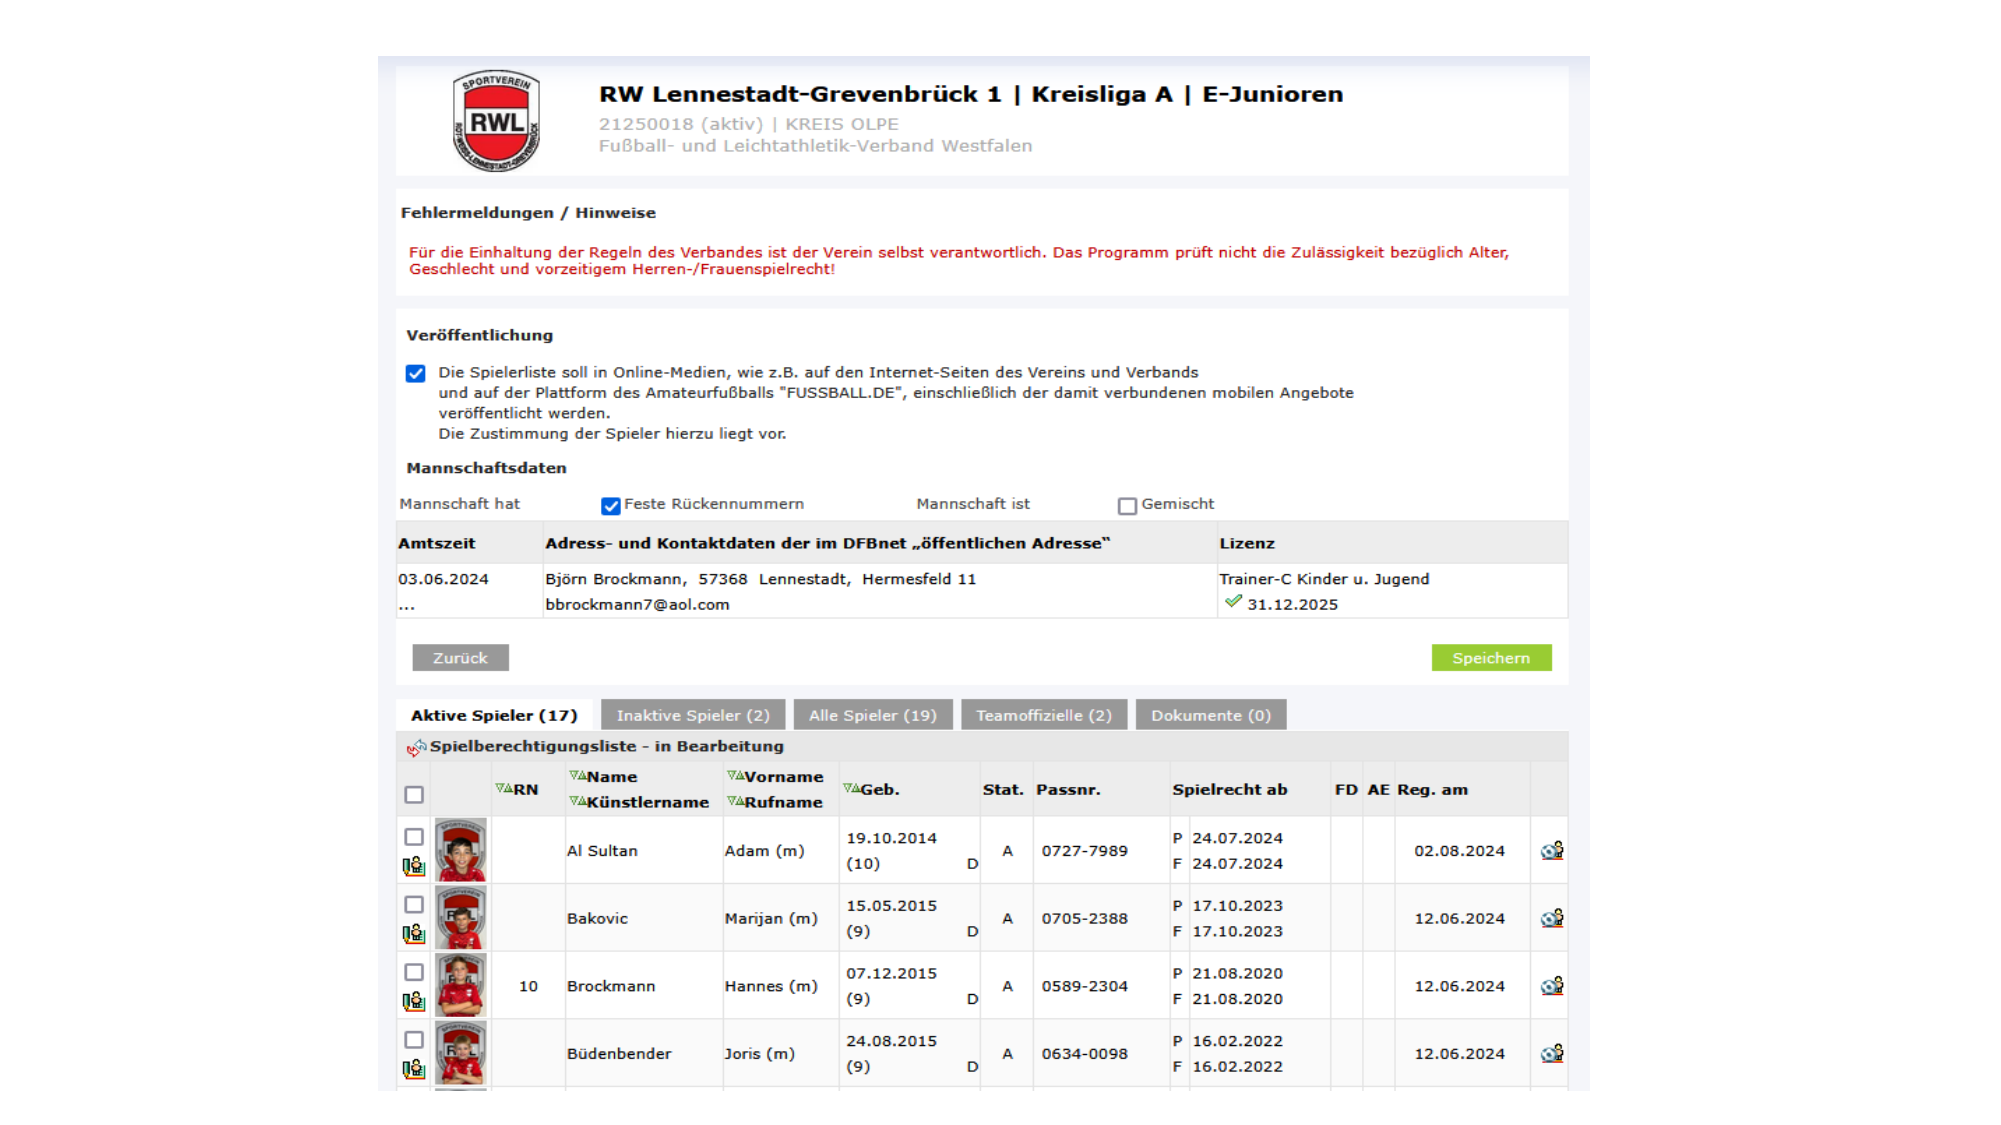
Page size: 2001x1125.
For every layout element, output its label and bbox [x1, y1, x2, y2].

picture [378, 56, 1590, 1091]
